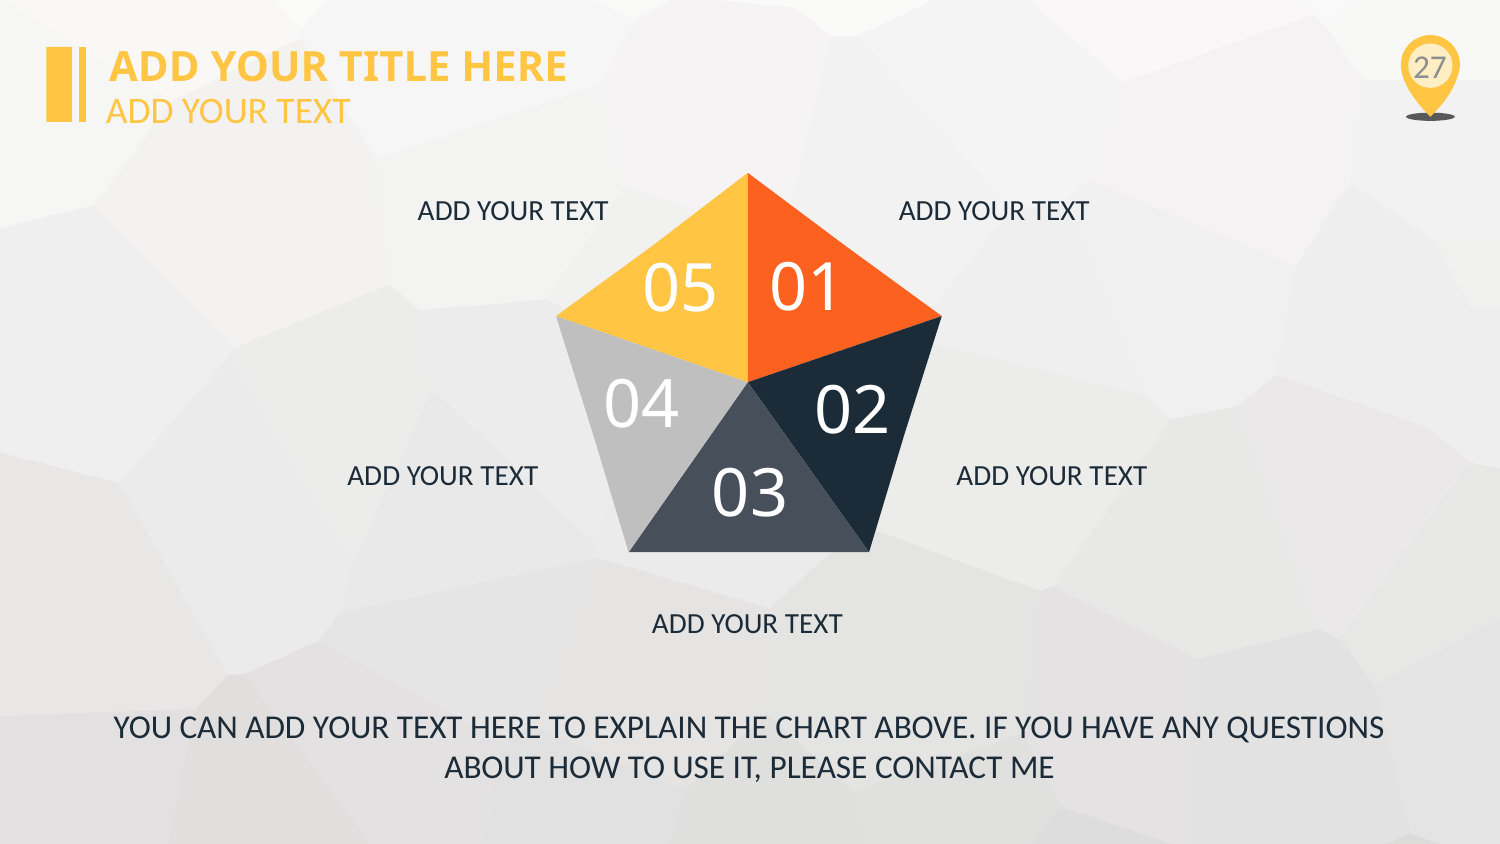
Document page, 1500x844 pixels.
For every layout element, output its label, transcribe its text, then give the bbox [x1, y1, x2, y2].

text_box ADD YOUR TEXT [948, 184, 1108, 234]
text_box ADD YOUR TEXT [332, 449, 552, 500]
text_box ADD YOUR TEXT [91, 78, 366, 139]
slide_number 27 [1254, 42, 1500, 88]
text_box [557, 170, 943, 555]
text_box ADD YOUR TEXT [637, 597, 861, 648]
text_box ADD YOUR TEXT [402, 184, 552, 234]
text_box ADD YOUR TITLE HERE [94, 32, 583, 97]
picture [0, 0, 1500, 844]
text_box YOU CAN ADD YOUR TEXT HERE TO EXPLAIN THE CHART ABOVE. IF YOU HAVE ANY QUESTIONS ABOUT HOW TO USE IT, PLEASE CONTACT ME [89, 698, 1411, 793]
text_box ADD YOUR TEXT [948, 449, 1166, 500]
text_box [44, 45, 74, 124]
